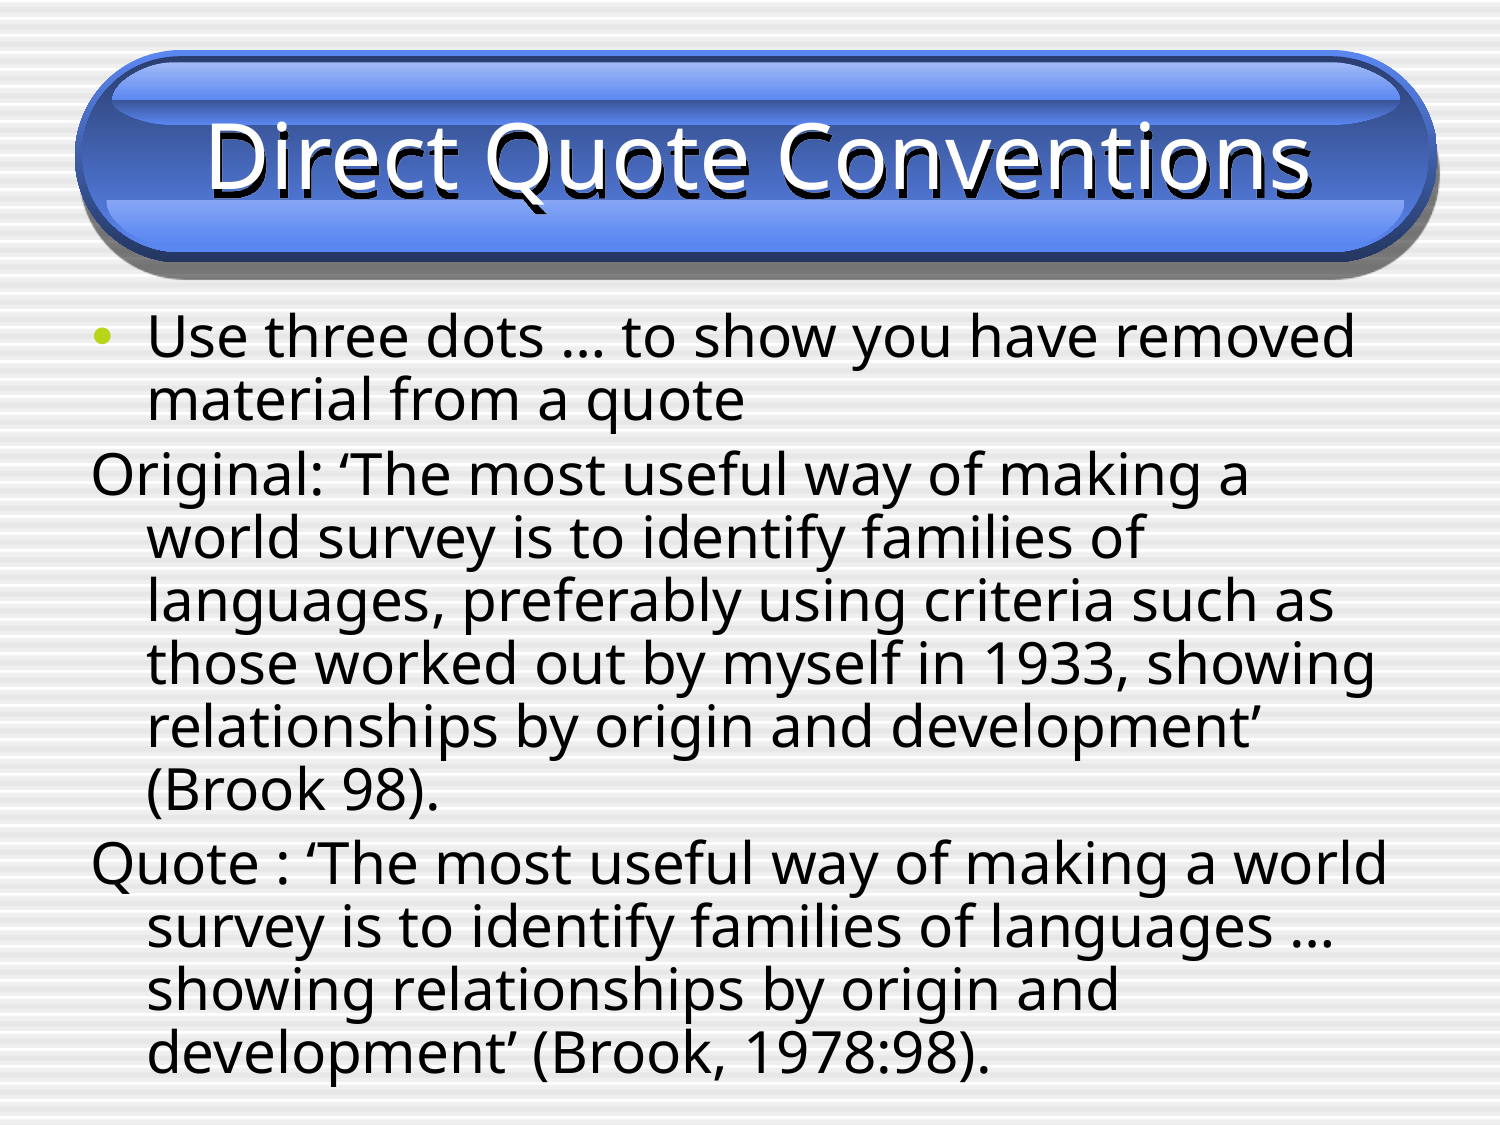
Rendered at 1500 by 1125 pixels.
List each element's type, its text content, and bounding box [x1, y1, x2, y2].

title Direct Quote Conventions [129, 79, 1388, 226]
list Use three dots … to show you have removed material from a quote Original: ‘The most useful way of making a world survey is to identify families of languages, preferably using criteria such as those worked out by myself in 1933, showing relationships by origin and development’ (Brook 98). Quote : ‘The most useful way of making a world survey is to identify families of languages … showing relationships by origin and development’ (Brook, 1978:98). [74, 299, 1426, 1013]
picture [0, 0, 1500, 1125]
